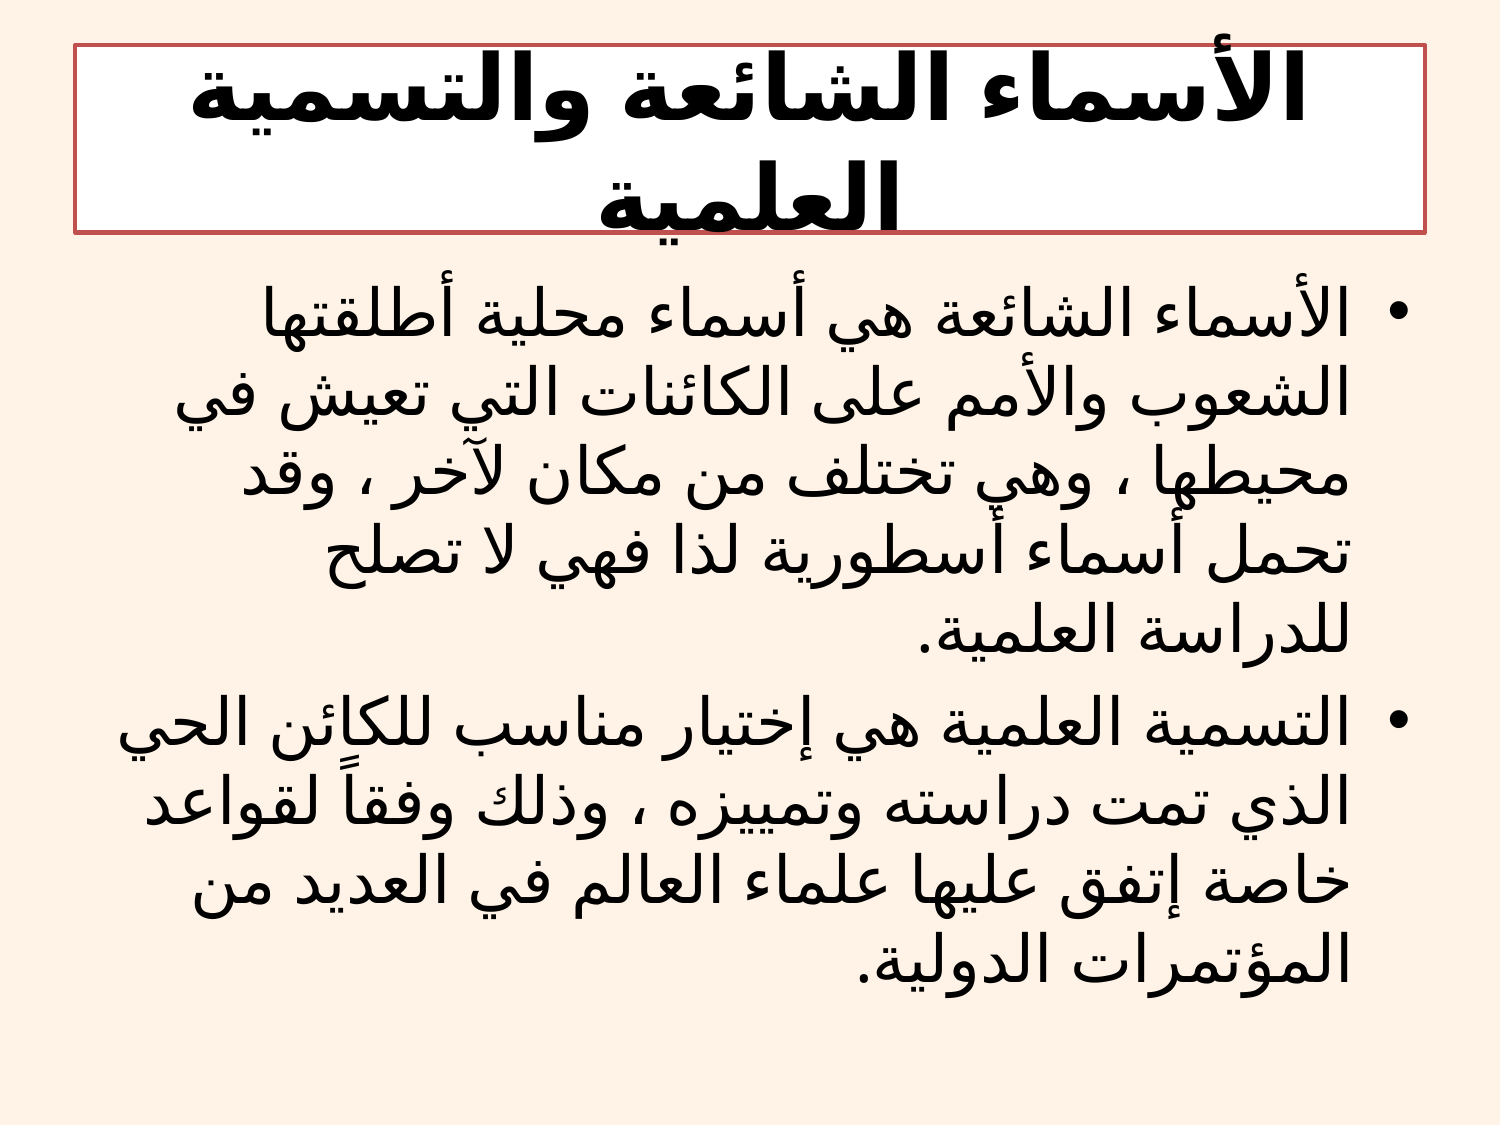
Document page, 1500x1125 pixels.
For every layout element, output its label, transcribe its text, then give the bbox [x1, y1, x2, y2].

list الأسماء الشائعة ھي أسماء محلیة أطلقتھا الشعوب والأمم على الكائنات التي تعیش في محیطھا ، وھي تختلف من مكان لآخر ، وقد تحمل أسماء أسطوریة لذا فھي لا تصلح للدراسة العلمیة. التسمیة العلمیة ھي إختیار مناسب للكائن الحي الذي تمت دراسته وتمییزه ، وذلك وفقاً لقواعد خاصة إتفق علیھا علماء العالم في العدید من المؤتمرات الدولیة. [75, 262, 1425, 1005]
title الأسماء الشائعة والتسمیة العلمیة [73, 43, 1427, 235]
